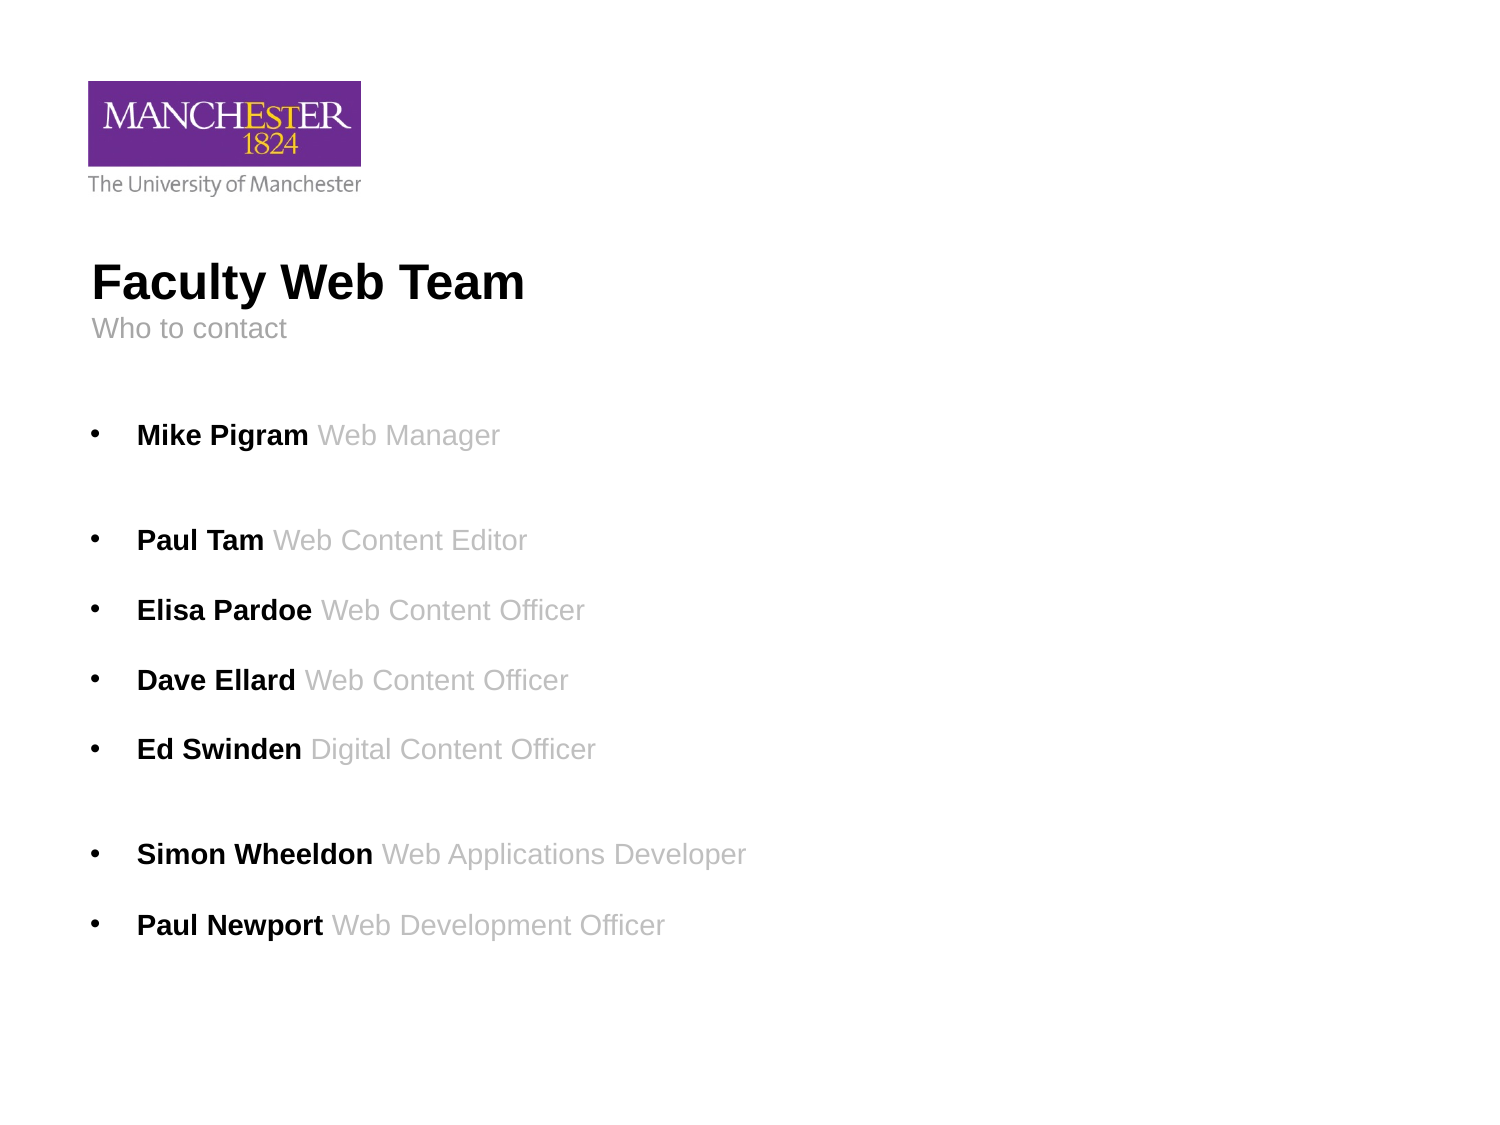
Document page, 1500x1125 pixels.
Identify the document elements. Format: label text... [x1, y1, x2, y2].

picture [88, 80, 361, 197]
title Faculty Web Team Who to contact [76, 231, 1294, 362]
text_box Mike Pigram Web Manager Paul Tam Web Content Editor Elisa Pardoe Web Content Officer Dave Ellard Web Content Officer Ed Swinden Digital Content Officer Simon Wheeldon Web Applications Developer Paul Newport Web Development Officer [75, 408, 798, 1028]
